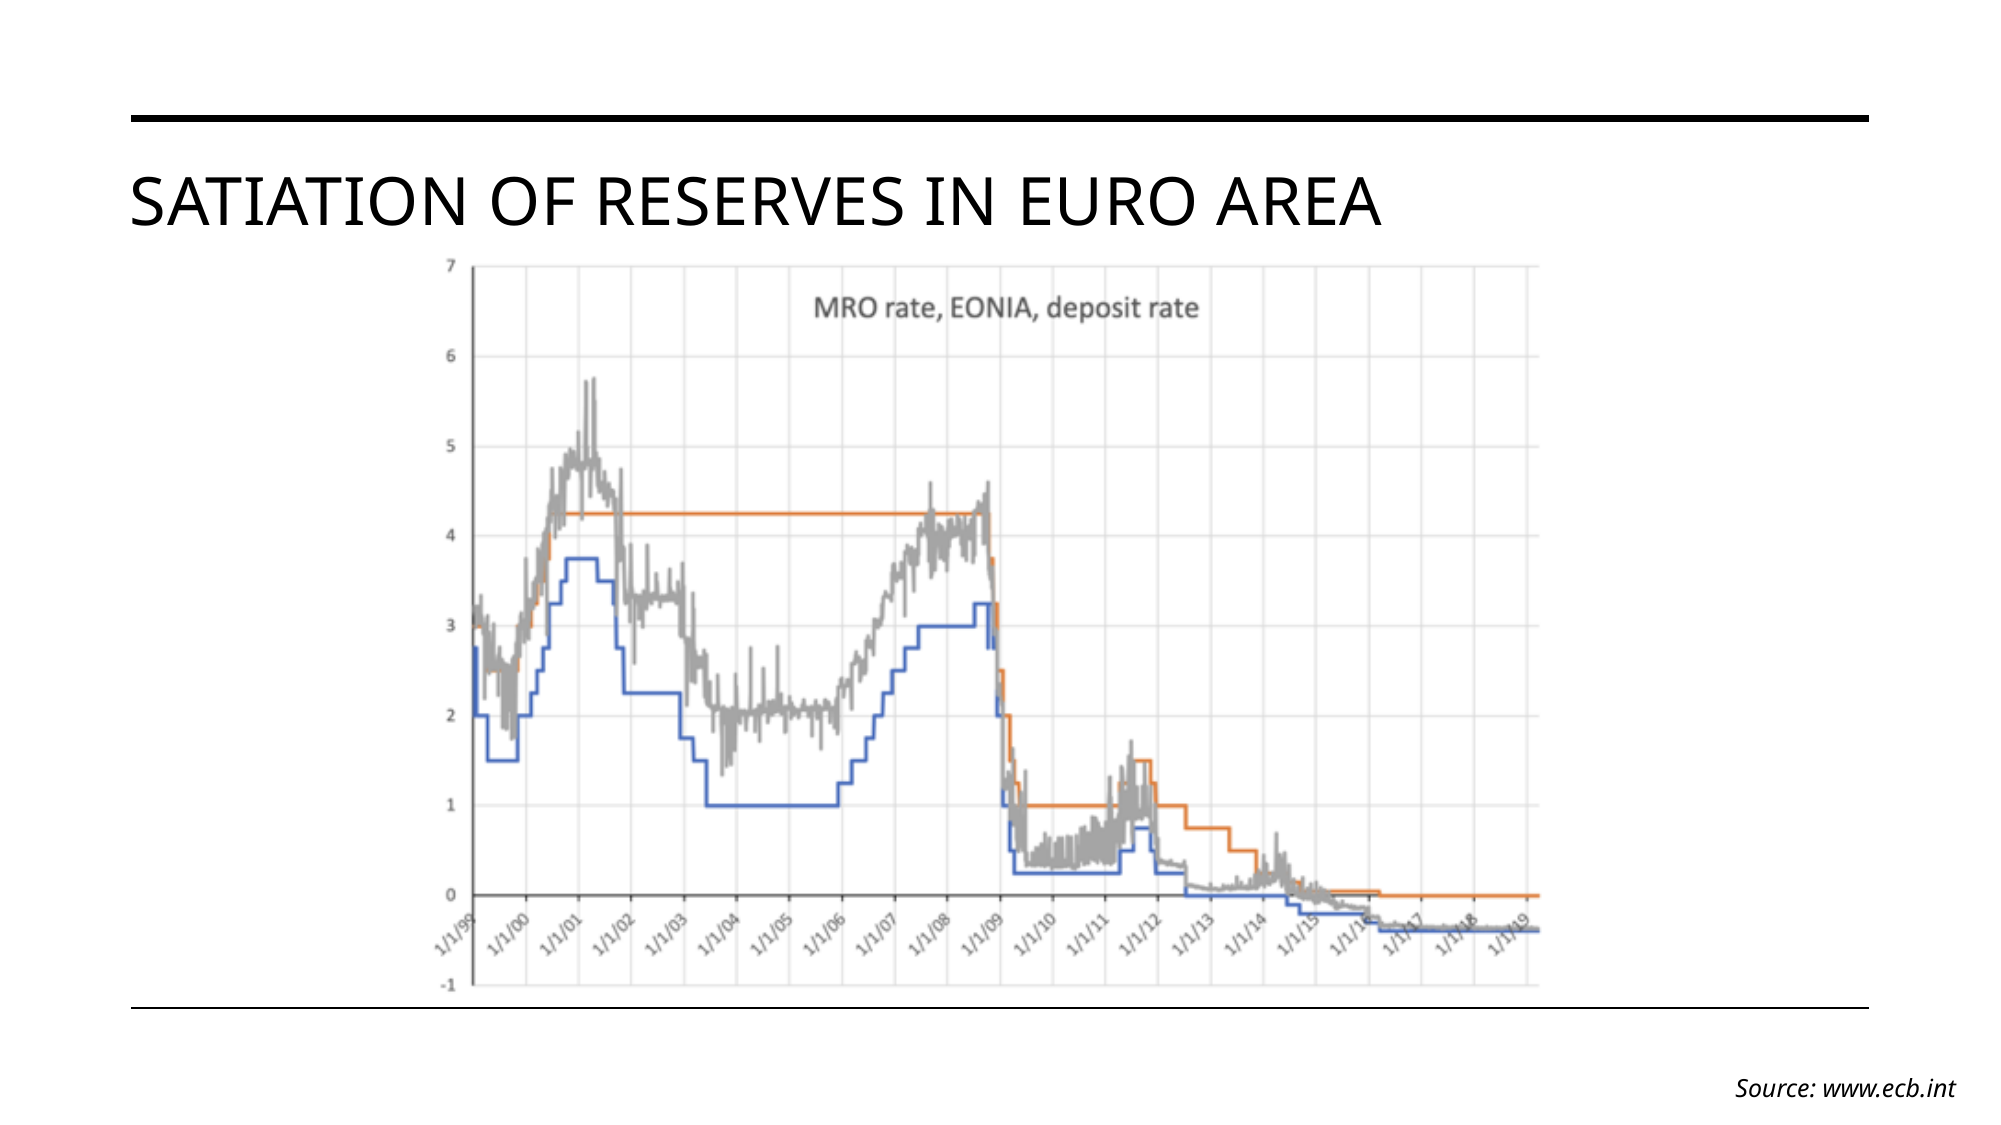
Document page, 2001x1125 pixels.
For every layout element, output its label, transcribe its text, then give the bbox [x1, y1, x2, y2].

picture [419, 255, 1564, 1003]
text_box Source: www.ecb.int [1720, 1065, 1978, 1110]
title Satiation of reserves in euro area [114, 151, 1869, 236]
